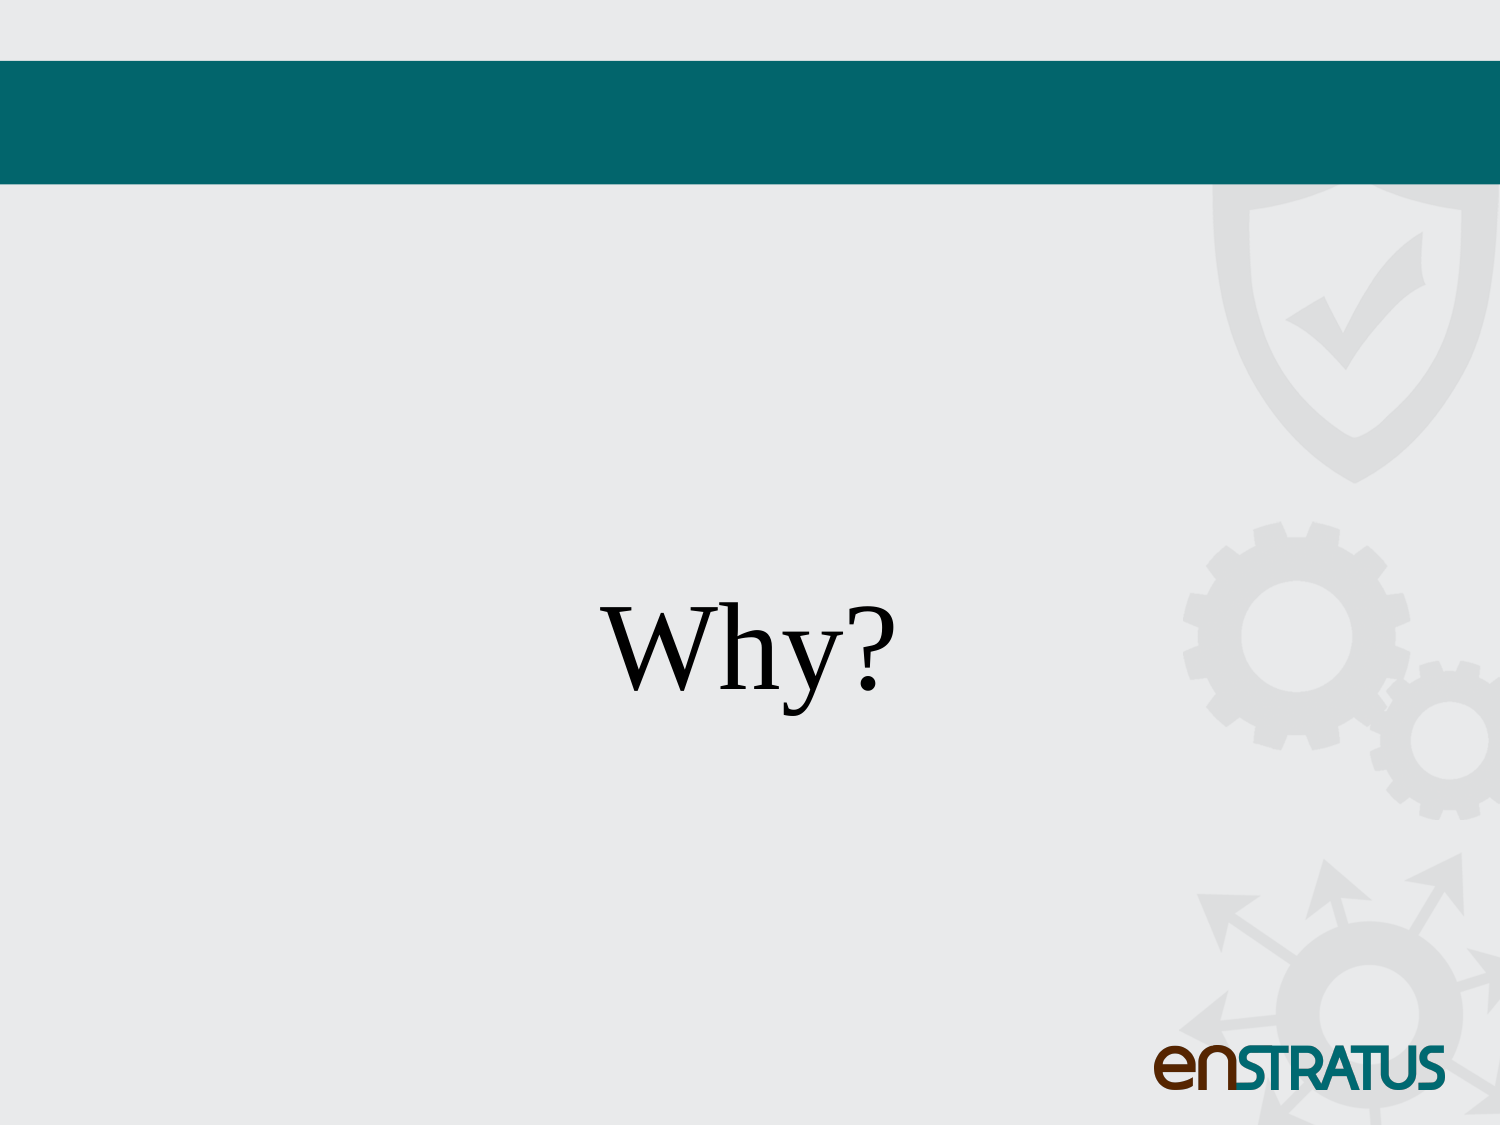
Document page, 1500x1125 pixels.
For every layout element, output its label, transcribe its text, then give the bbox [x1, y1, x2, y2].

list Why? [65, 234, 1435, 1046]
picture [0, 185, 1500, 1125]
picture [0, 0, 1500, 60]
